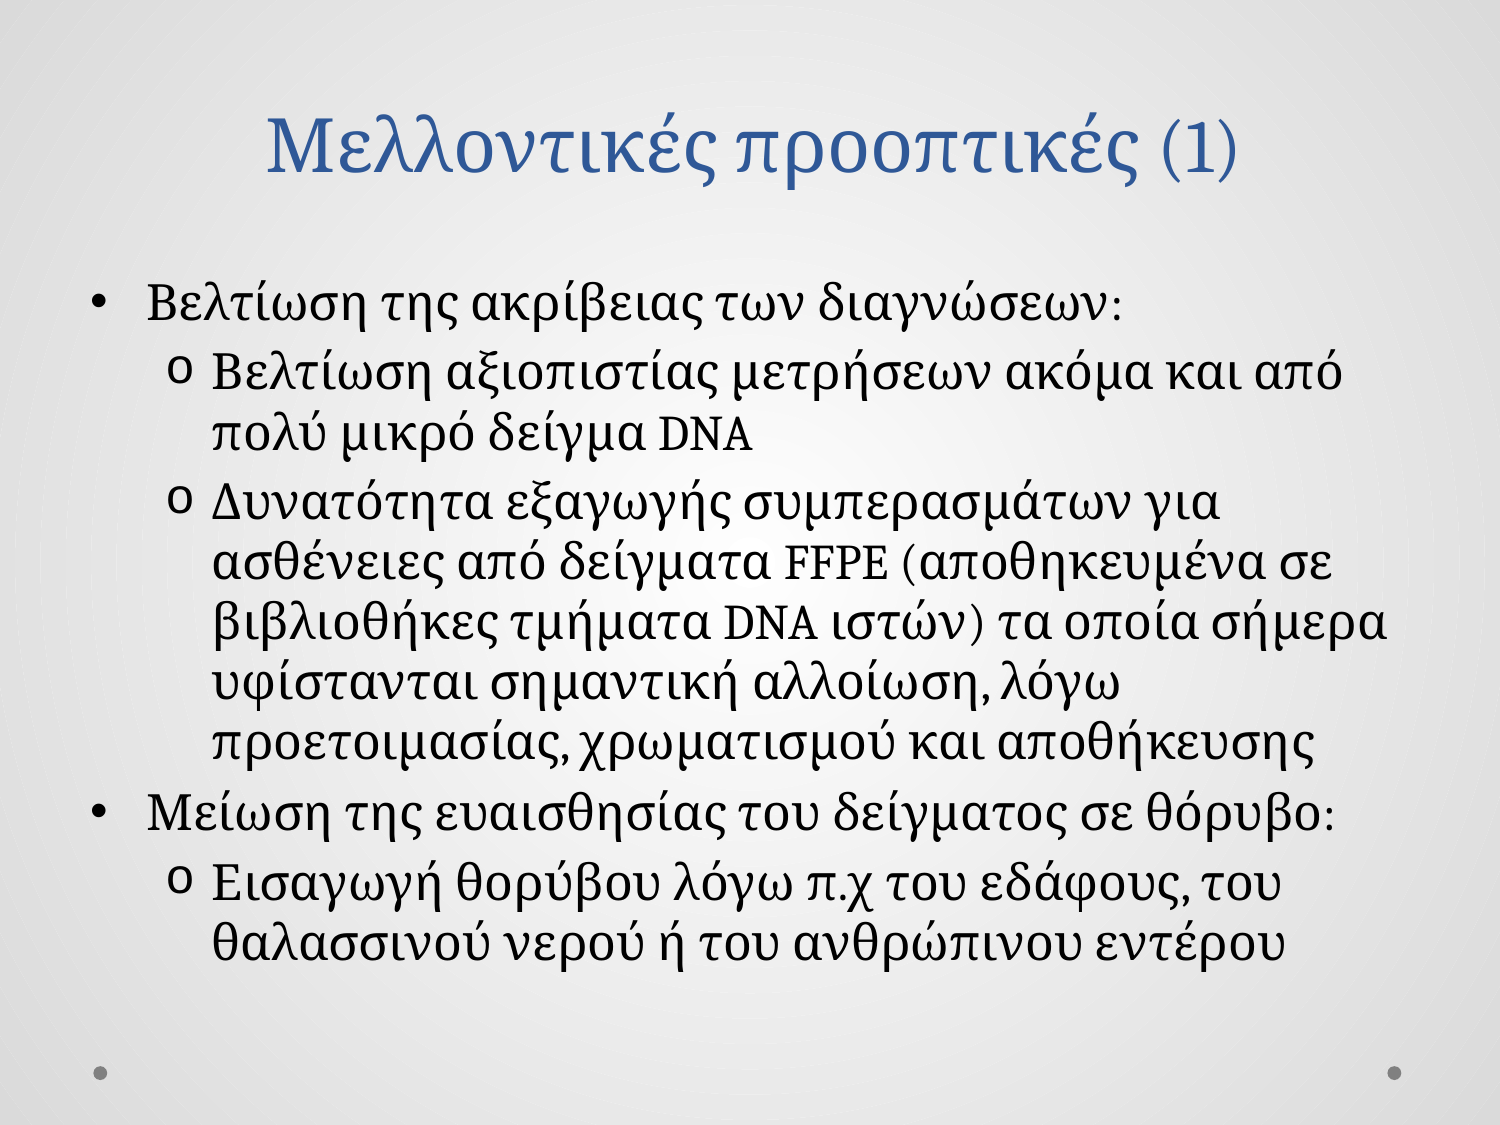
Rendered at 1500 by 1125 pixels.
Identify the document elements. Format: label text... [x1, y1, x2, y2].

list Βελτίωση της ακρίβειας των διαγνώσεων: Βελτίωση αξιοπιστίας μετρήσεων ακόμα και από πολύ μικρό δείγμα DNA Δυνατότητα εξαγωγής συμπερασμάτων για ασθένειες από δείγματα FFPE (αποθηκευμένα σε βιβλιοθήκες τμήματα DNA ιστών) τα οποία σήμερα υφίστανται σημαντική αλλοίωση, λόγω προετοιμασίας, χρωματισμού και αποθήκευσης Μείωση της ευαισθησίας του δείγματος σε θόρυβο: Εισαγωγή θορύβου λόγω π.χ του εδάφους, του θαλασσινού νερού ή του ανθρώπινου εντέρου [75, 262, 1425, 1005]
title Μελλοντικές προοπτικές (1) [41, 0, 1467, 196]
